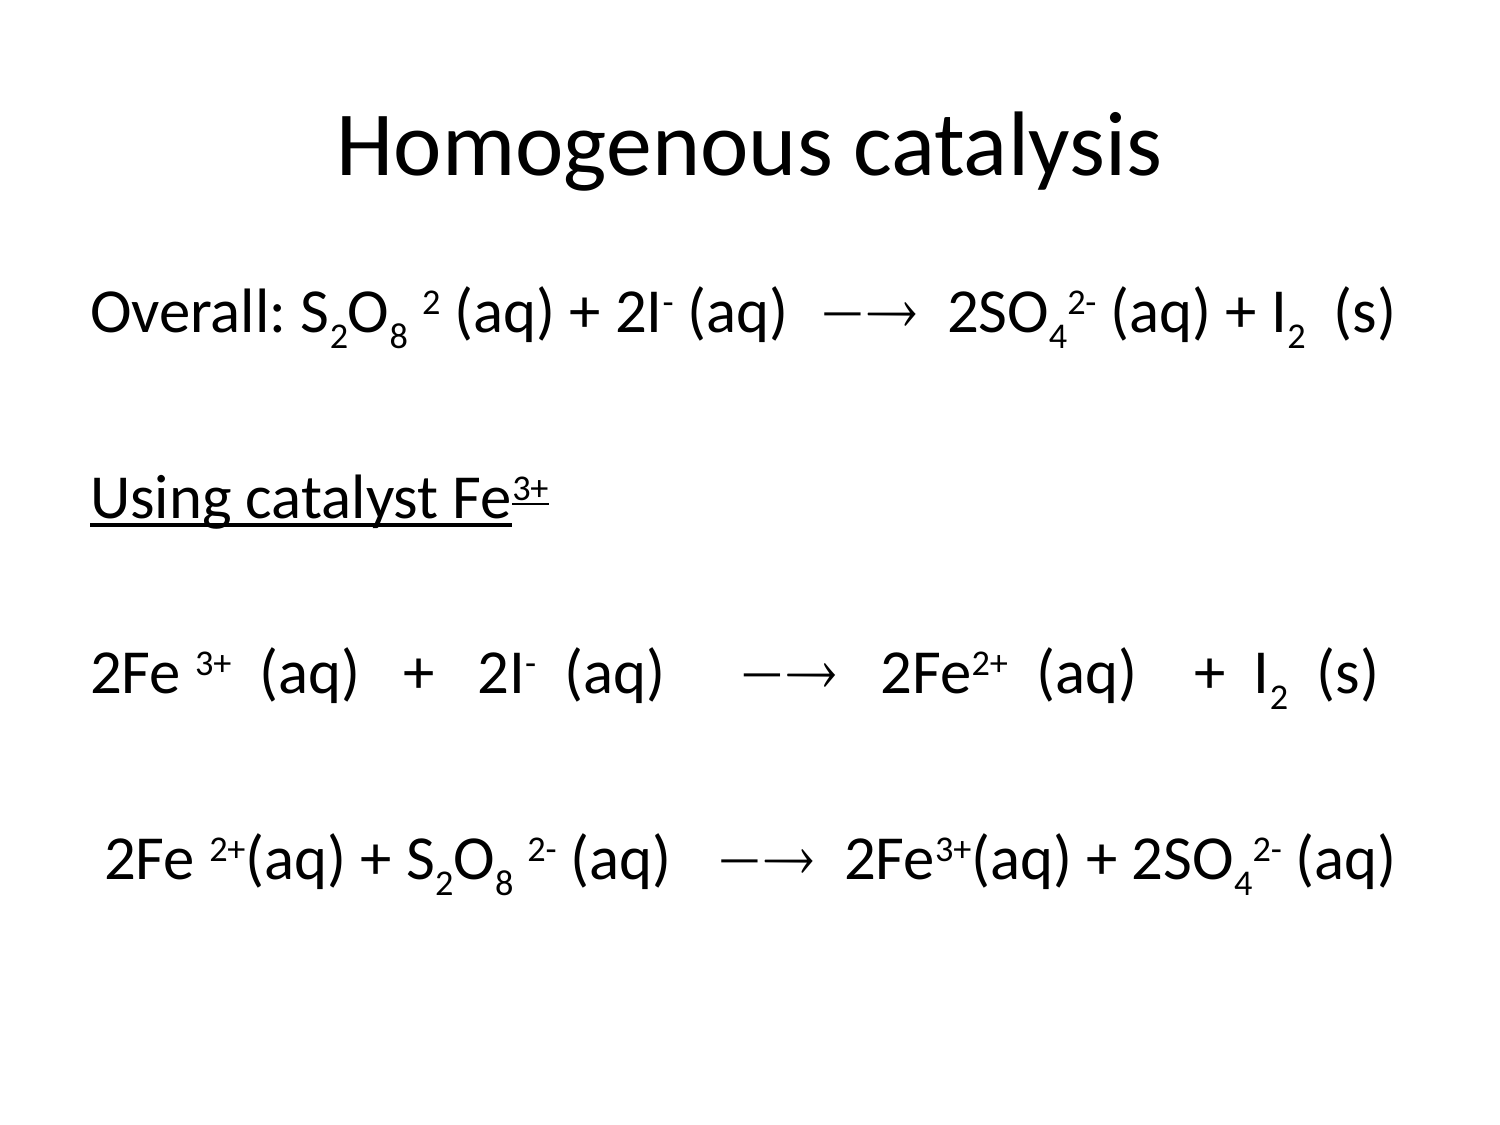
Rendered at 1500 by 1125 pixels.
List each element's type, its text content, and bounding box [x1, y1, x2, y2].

title Homogenous catalysis [75, 45, 1425, 233]
list Overall: S2O8 2 (aq) + 2I- (aq)  2SO42- (aq) + I2 (s) Using catalyst Fe3+ 2Fe 3+ (aq) + 2I- (aq)  2Fe2+ (aq) + I2 (s) 2Fe 2+(aq) + S2O8 2- (aq)  2Fe3+(aq) + 2SO42- (aq) [75, 262, 1461, 1005]
